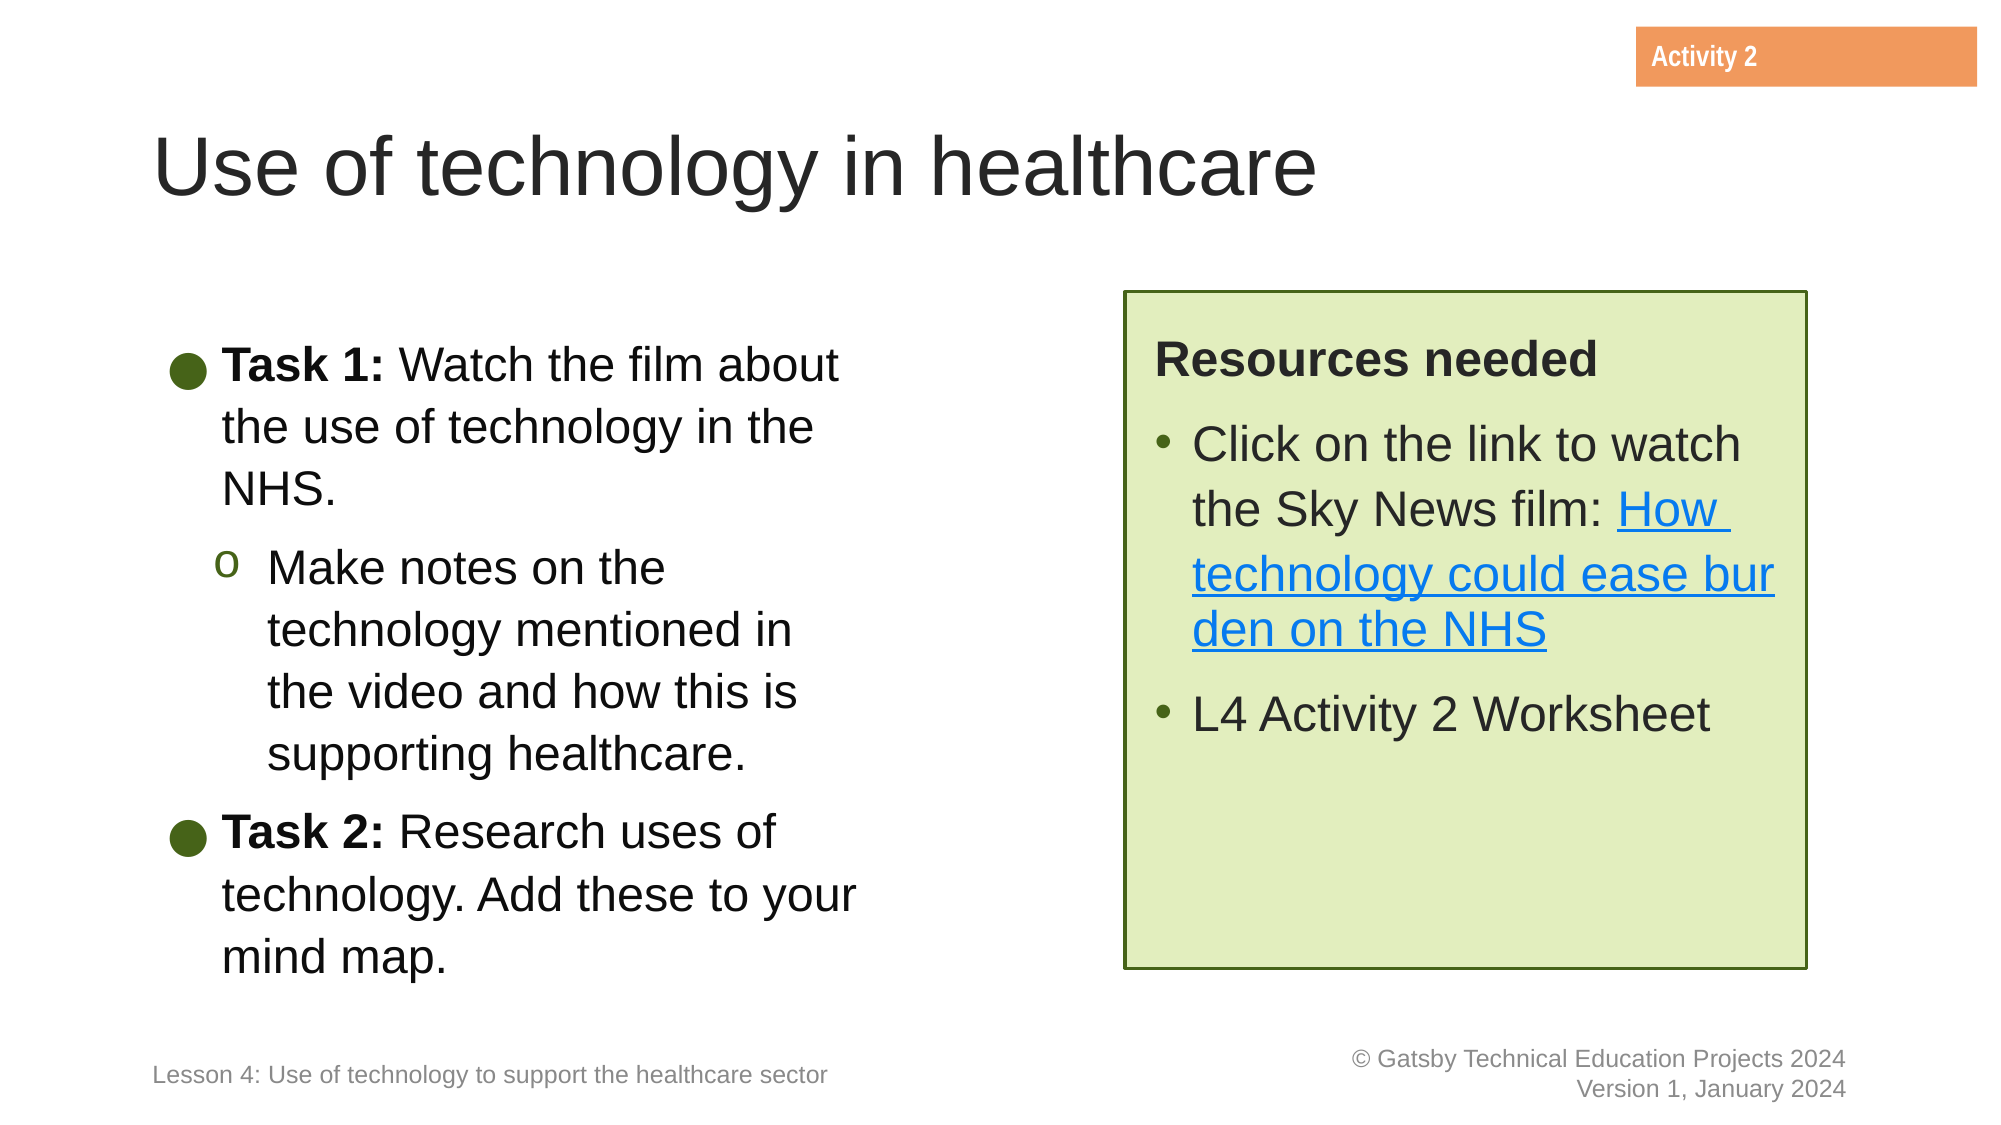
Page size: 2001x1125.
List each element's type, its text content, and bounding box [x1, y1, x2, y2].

list Lesson 4: Use of technology to support the healthcare sector [137, 1042, 976, 1103]
list Task 1: Watch the film about the use of technology in the NHS. Make notes on the technology mentioned in the video and how this is supporting healthcare. Task 2: Research uses of technology. Add these to your mind map. [137, 299, 892, 1014]
list Activity 2 [1636, 26, 1978, 87]
list Resources needed Click on the link to watch the Sky News film: How technology could ease burden on the NHS L4 Activity 2 Worksheet [1123, 290, 1808, 970]
title Use of technology in healthcare [137, 59, 1863, 278]
